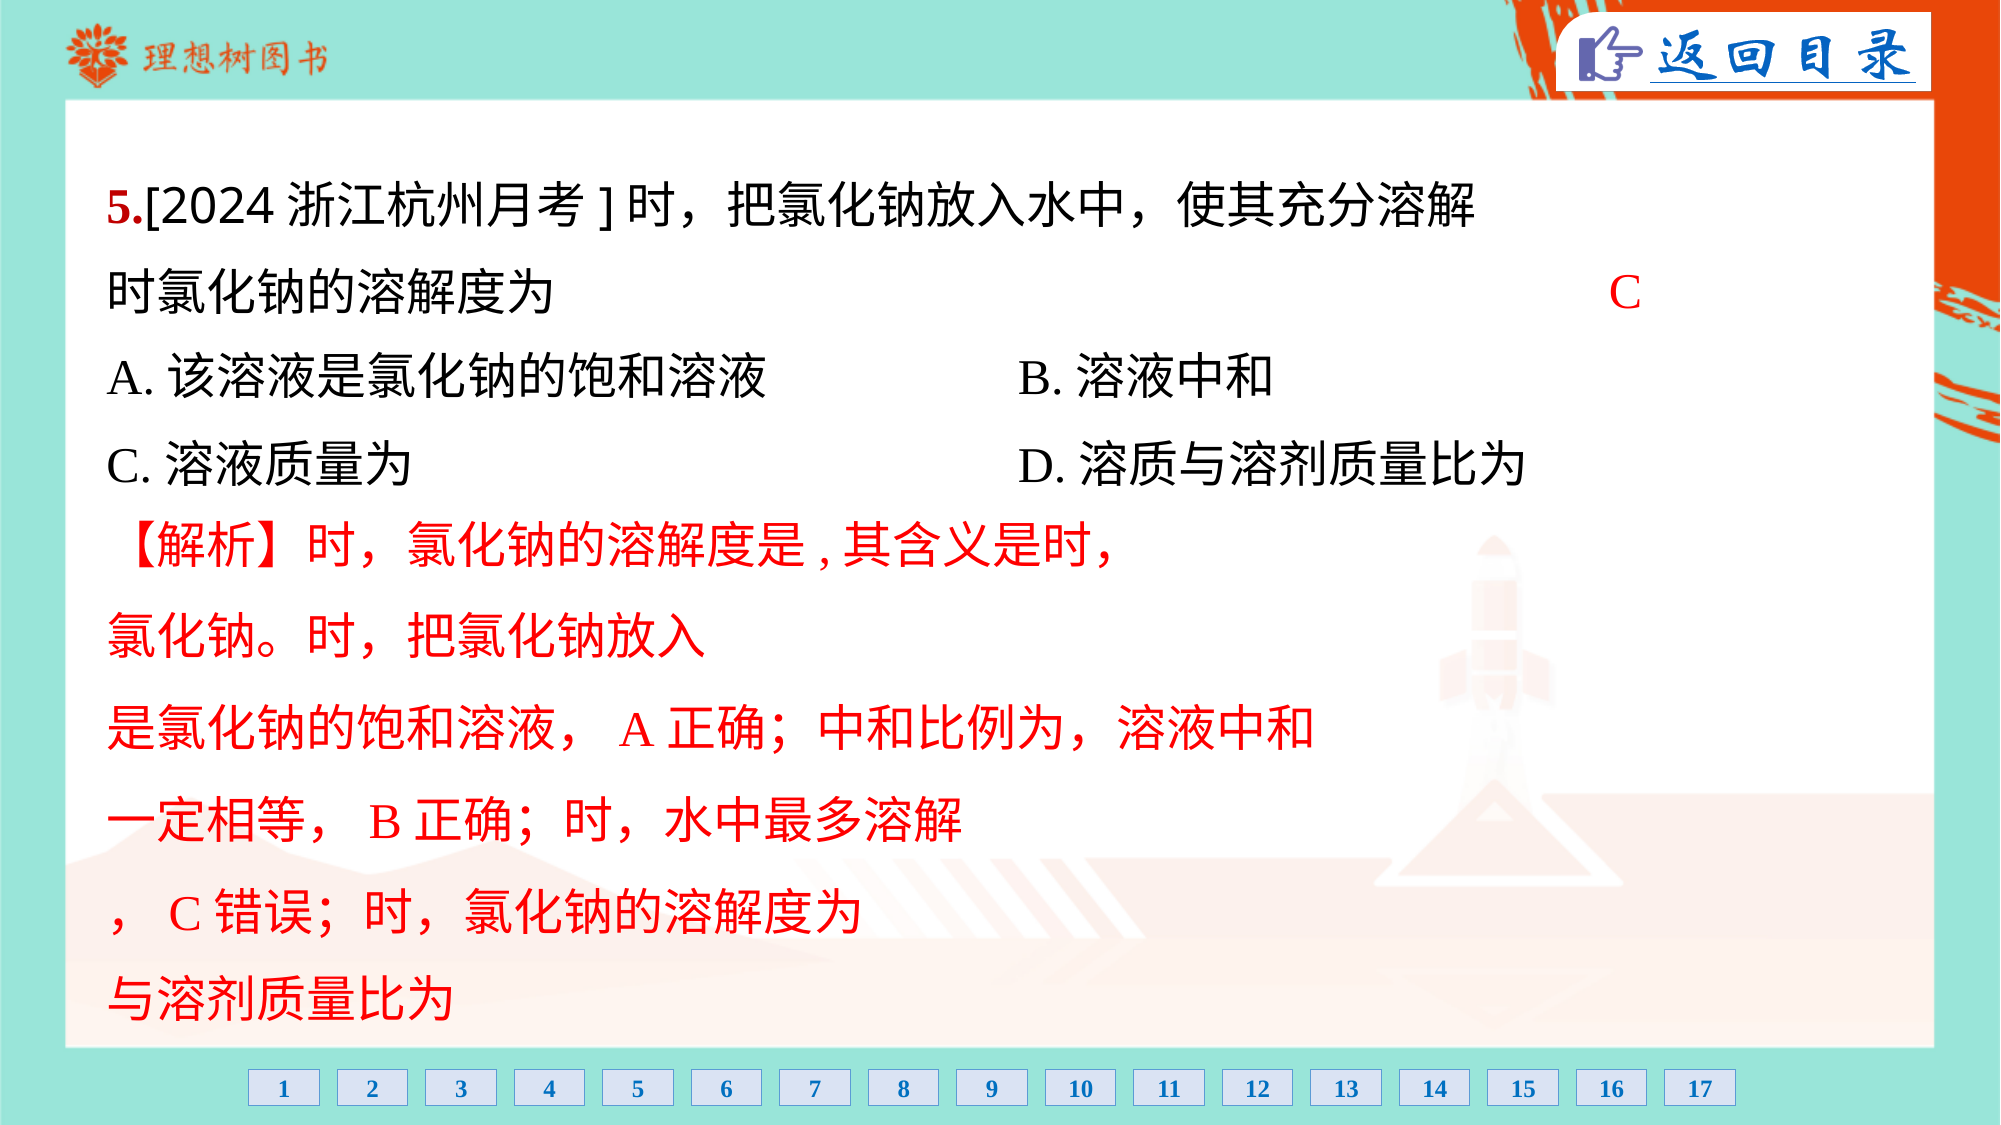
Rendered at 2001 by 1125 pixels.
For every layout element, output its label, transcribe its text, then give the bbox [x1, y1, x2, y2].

text_box C [1590, 231, 1661, 310]
picture [0, 0, 2000, 1125]
